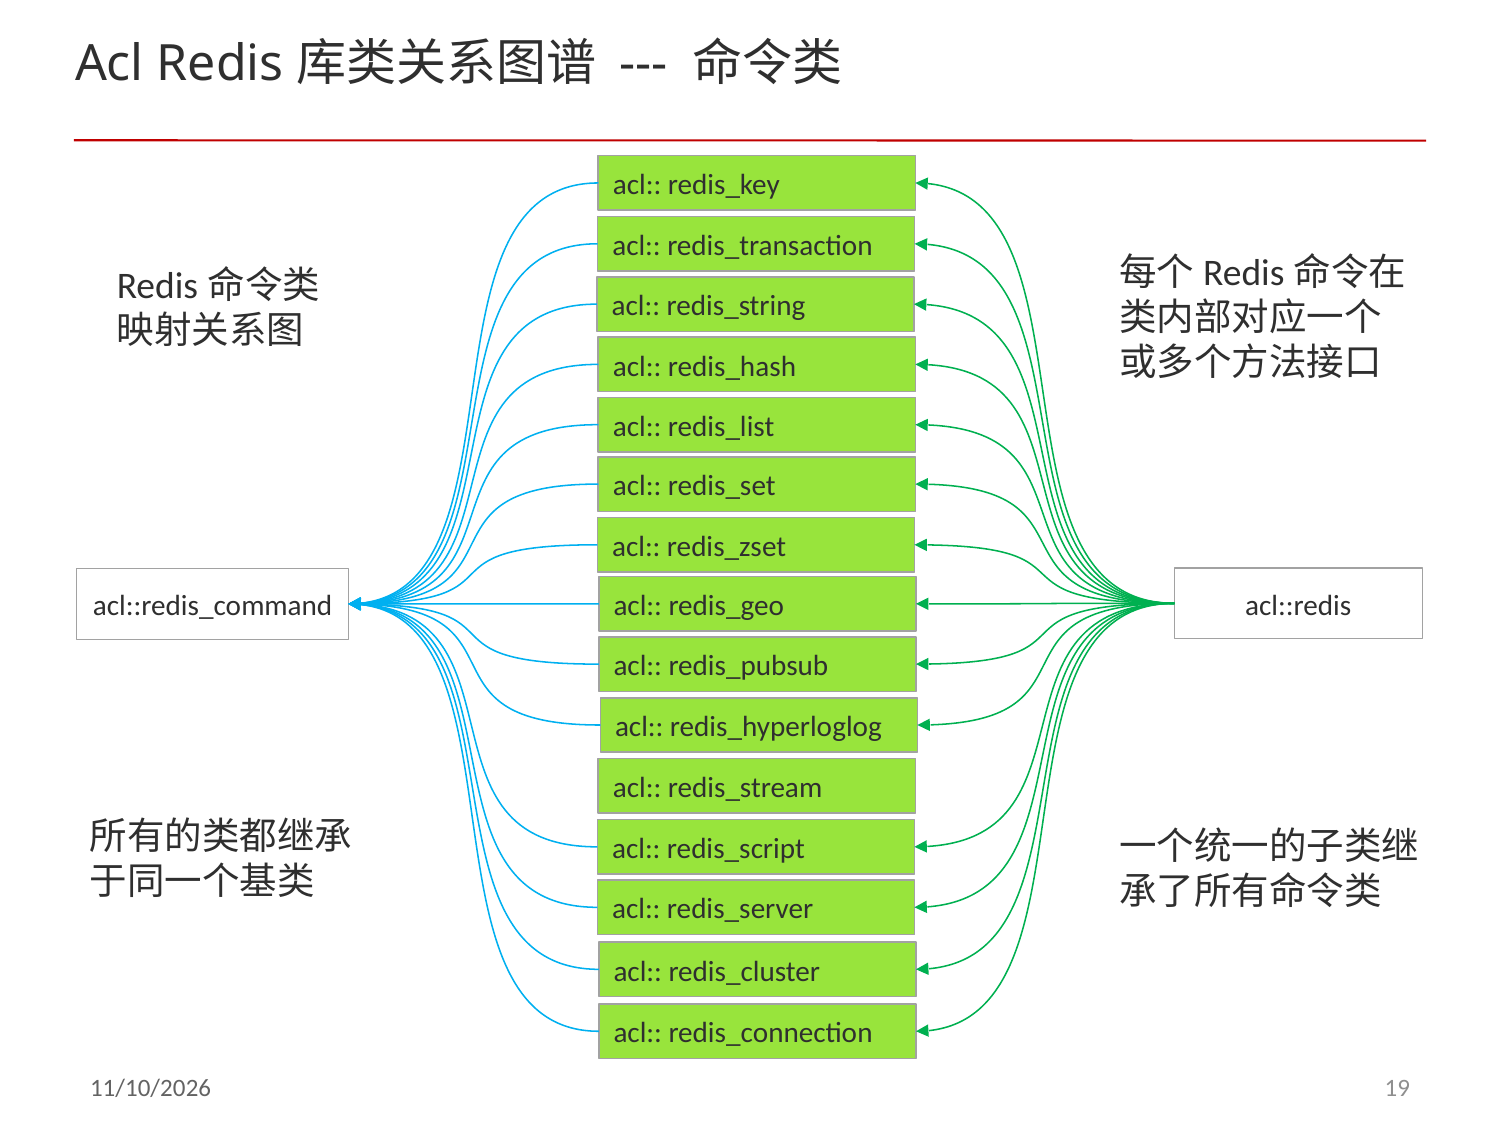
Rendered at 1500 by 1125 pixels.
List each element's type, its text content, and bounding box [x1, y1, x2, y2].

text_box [914, 243, 1175, 303]
text_box acl:: redis_transaction [602, 214, 909, 273]
text_box acl::redis [1182, 566, 1424, 641]
text_box 所有的类都继承于同一个基类 [75, 805, 341, 910]
text_box acl:: redis_zset [604, 515, 907, 574]
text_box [348, 424, 599, 483]
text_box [348, 603, 600, 1032]
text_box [348, 544, 598, 600]
text_box acl:: redis_script [604, 817, 908, 876]
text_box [915, 182, 1175, 243]
text_box 一个统一的子类继承了所有命令类 [1181, 814, 1445, 920]
text_box acl:: redis_hash [603, 335, 907, 394]
text_box 每个Redis命令在类内部对应一个或多个方法接口 [1179, 240, 1423, 391]
text_box acl:: redis_set [604, 455, 907, 513]
text_box acl:: redis_pubsub [605, 635, 908, 693]
text_box acl:: redis_server [604, 878, 909, 937]
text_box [915, 424, 1175, 604]
text_box acl:: redis_key [596, 154, 917, 212]
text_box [348, 303, 598, 363]
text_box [348, 243, 598, 303]
text_box acl:: redis_connection [597, 1002, 918, 1061]
text_box acl:: redis_geo [604, 574, 908, 633]
text_box acl:: redis_hyperloglog [604, 696, 908, 754]
text_box acl:: redis_list [603, 395, 907, 454]
text_box acl:: redis_stream [604, 757, 908, 815]
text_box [915, 612, 1175, 1032]
text_box Redis命令类映射关系图 [102, 253, 340, 359]
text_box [348, 182, 599, 244]
title Acl Redis库类关系图谱 --- 命令类 [75, 30, 1235, 136]
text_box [348, 483, 599, 545]
text_box acl::redis_command [75, 566, 341, 641]
text_box acl:: redis_cluster [604, 940, 910, 999]
text_box acl:: redis_string [603, 275, 908, 333]
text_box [348, 364, 599, 424]
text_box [913, 303, 1175, 424]
